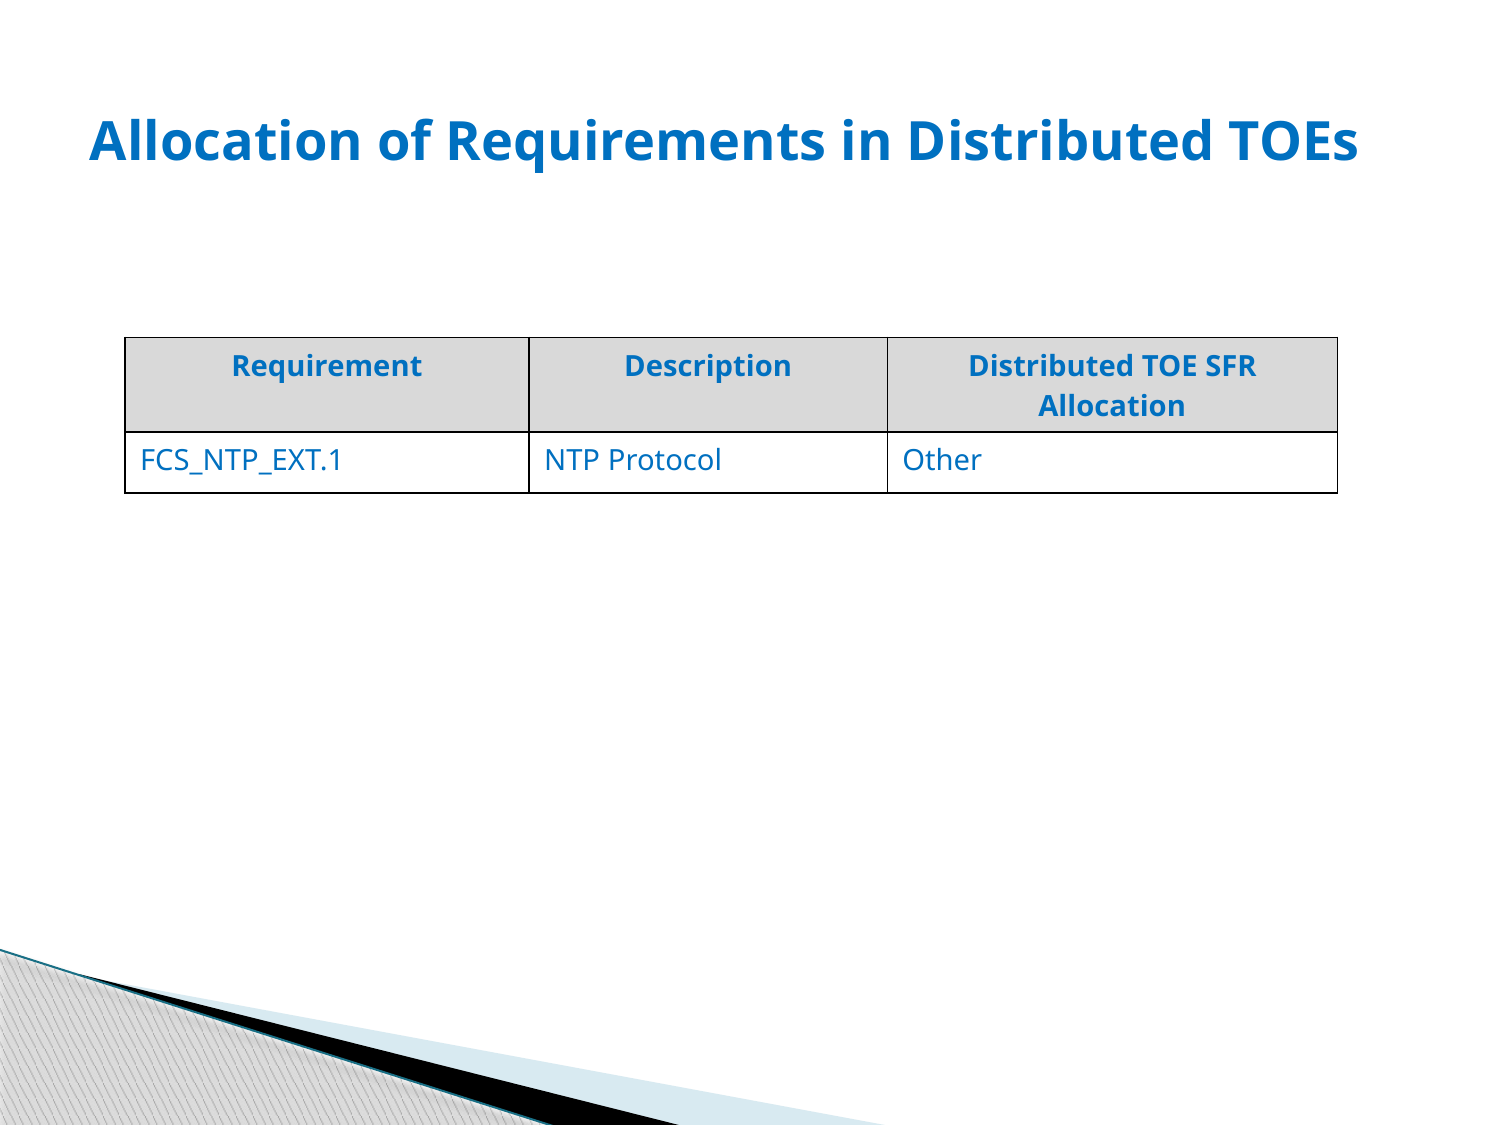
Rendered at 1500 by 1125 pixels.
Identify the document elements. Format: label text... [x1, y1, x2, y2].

table_header Requirement [126, 338, 528, 431]
table_cell NTP Protocol [530, 433, 887, 492]
table_header Distributed TOE SFR Allocation [888, 338, 1337, 431]
table_header Description [530, 338, 887, 431]
table_cell Other [888, 433, 1337, 492]
table_cell FCS_NTP_EXT.1 [126, 433, 528, 492]
title Allocation of Requirements in Distributed TOEs [75, 45, 1425, 233]
